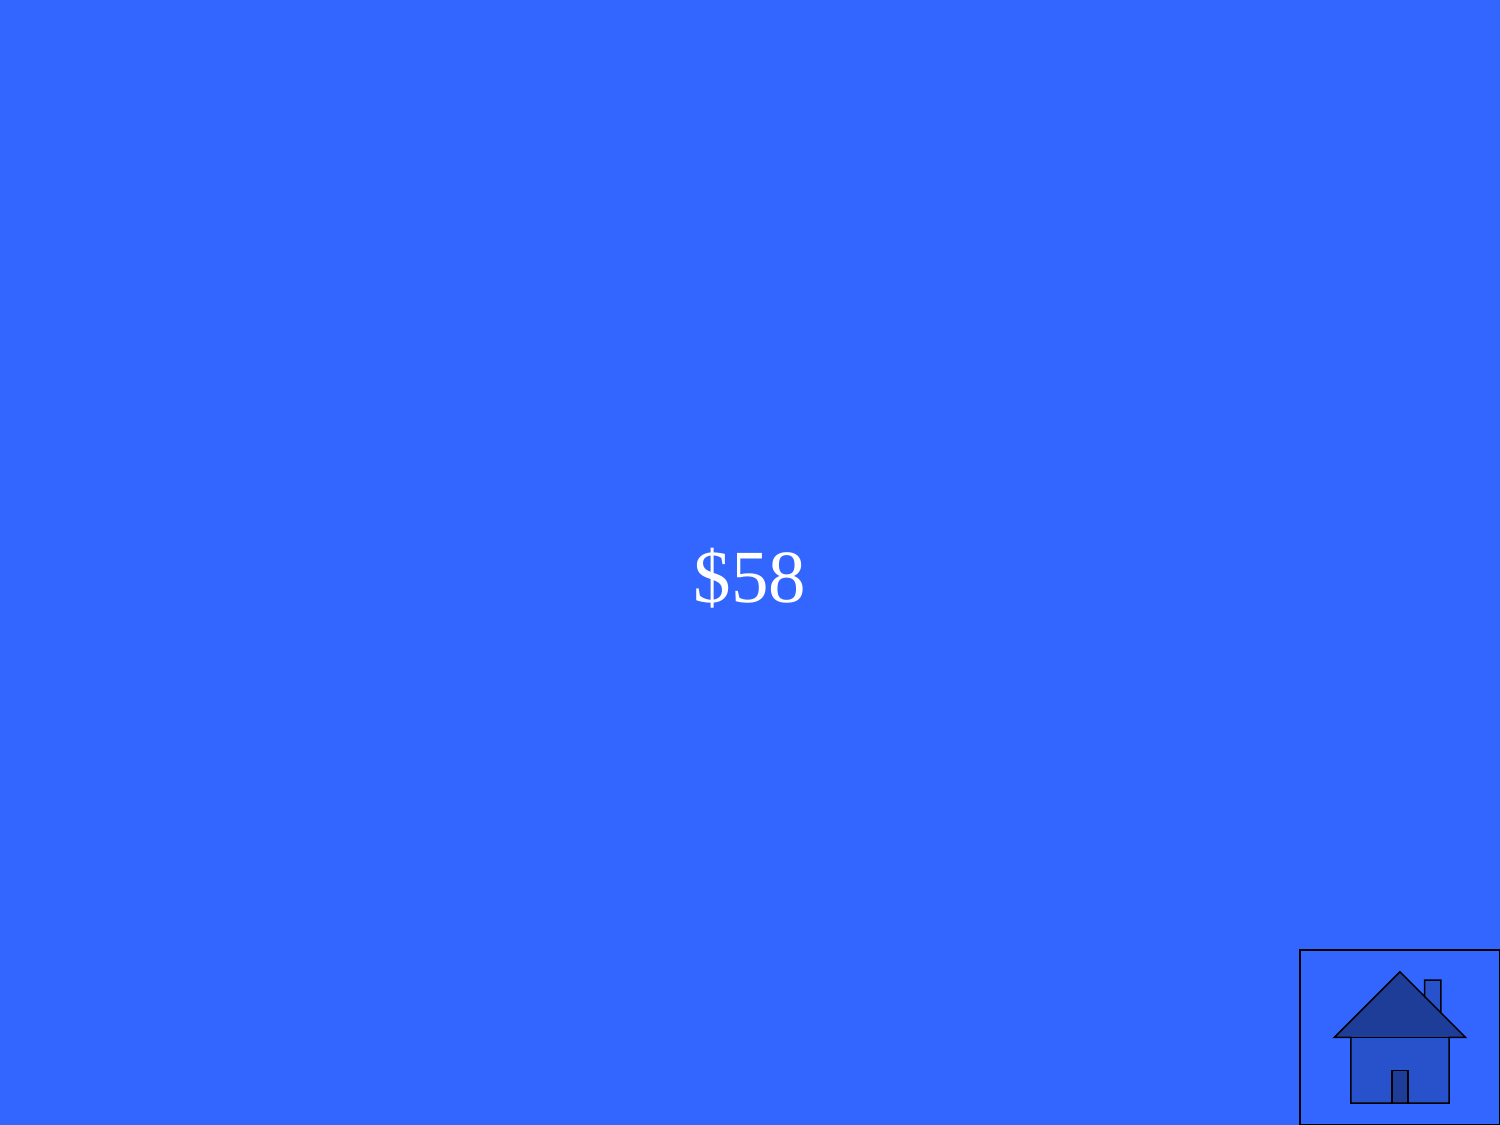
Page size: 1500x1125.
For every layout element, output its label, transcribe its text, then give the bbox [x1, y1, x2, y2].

text_box $58 [237, 520, 1263, 625]
text_box [1299, 950, 1500, 1125]
text_box [1149, 899, 1500, 1125]
